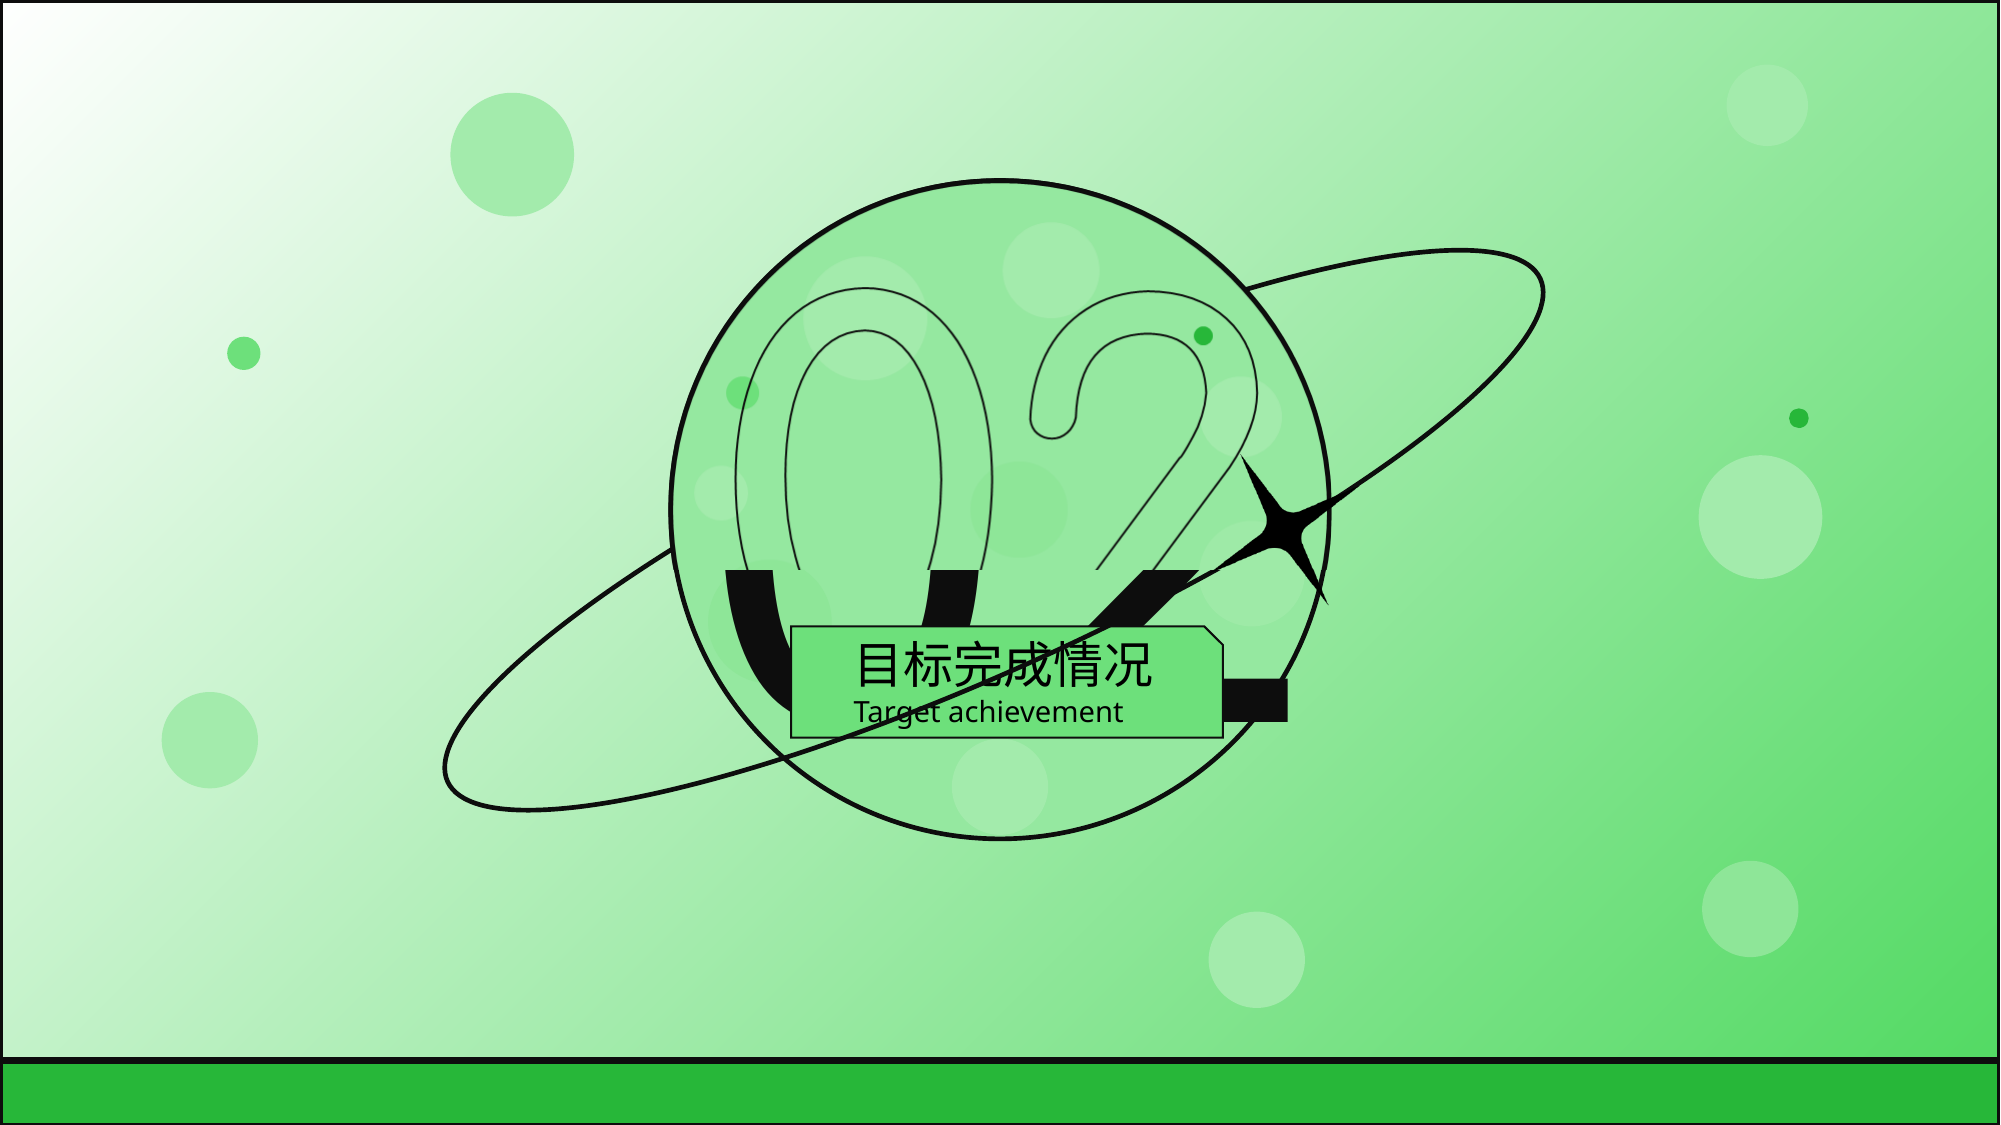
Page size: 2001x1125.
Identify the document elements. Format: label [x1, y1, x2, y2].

text_box [0, 1059, 2000, 1125]
text_box [0, 0, 2000, 1059]
text_box [161, 64, 1823, 1008]
